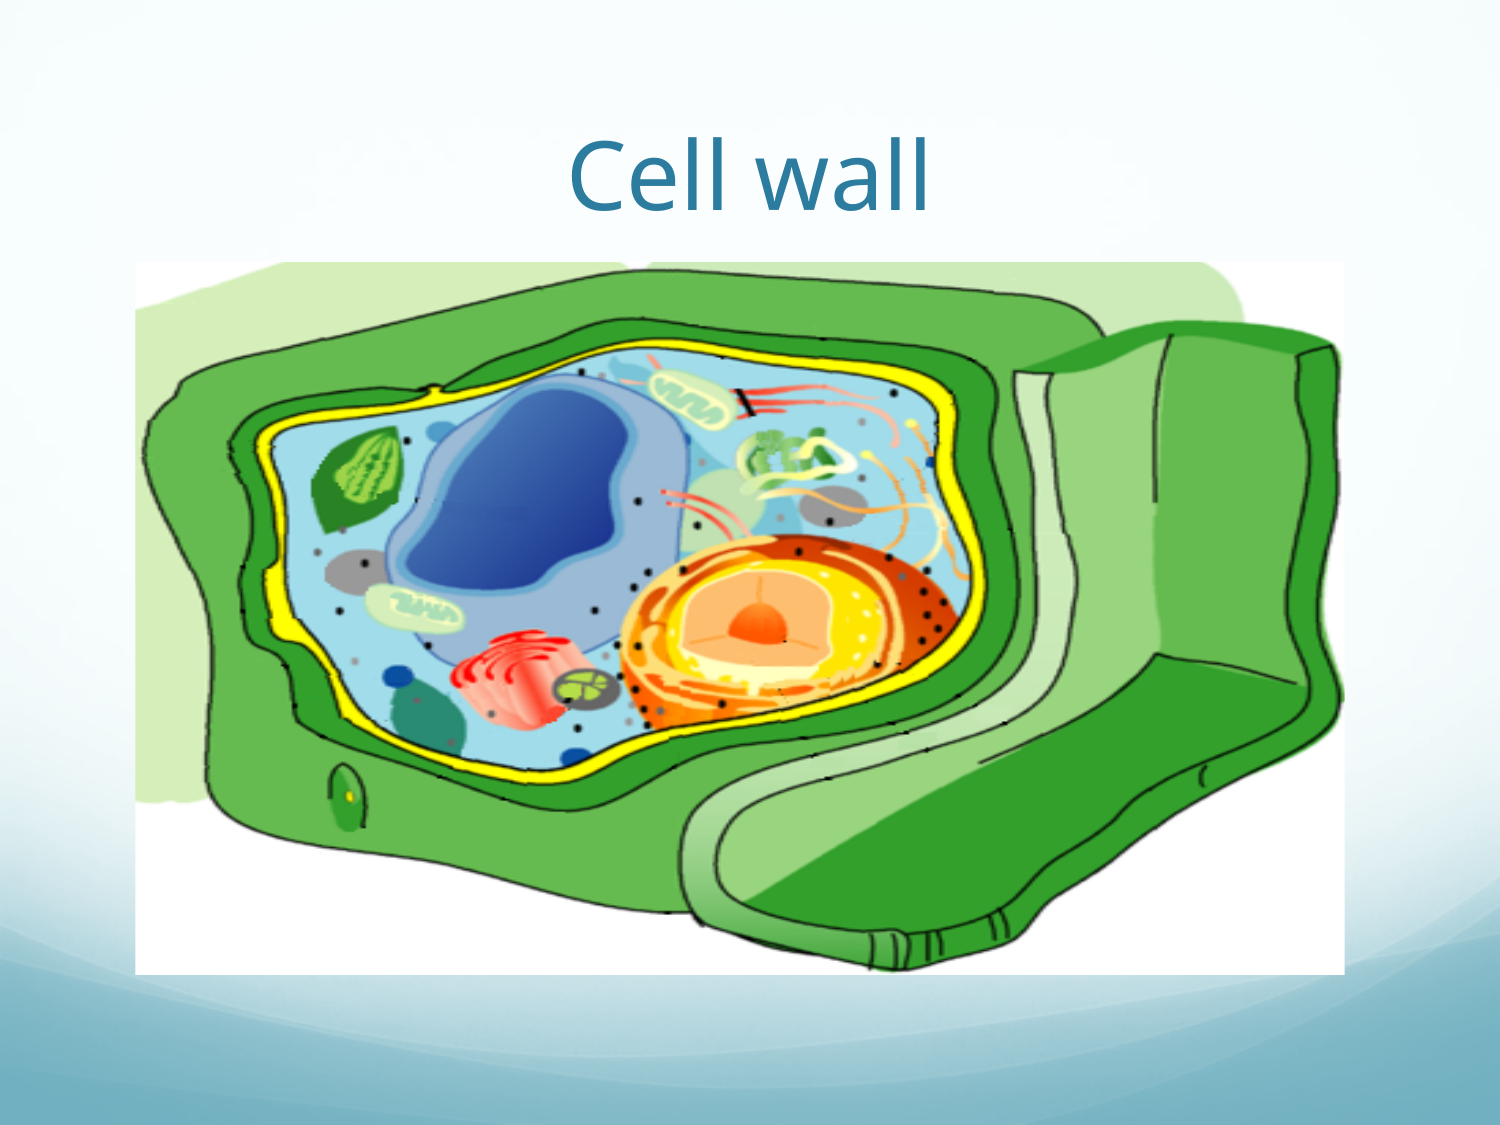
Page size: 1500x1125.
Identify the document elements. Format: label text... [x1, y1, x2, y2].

picture [134, 261, 1346, 976]
title Cell wall [90, 17, 1410, 237]
